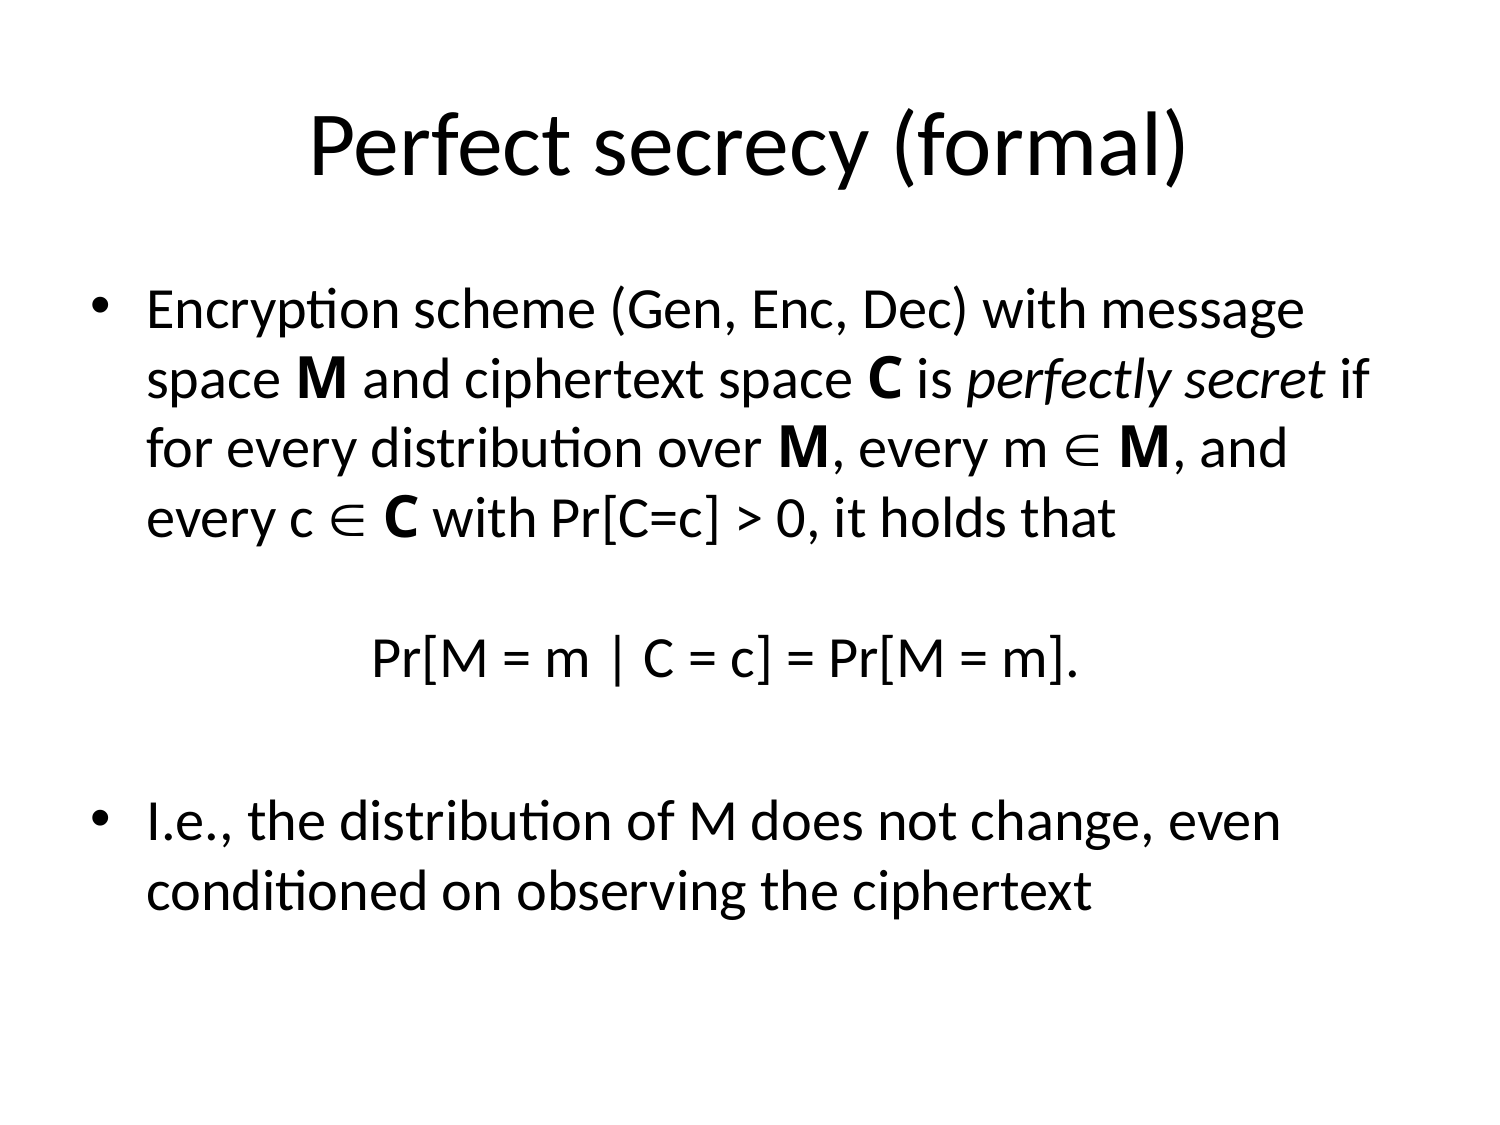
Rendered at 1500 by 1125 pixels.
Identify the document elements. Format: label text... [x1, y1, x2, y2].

list Encryption scheme (Gen, Enc, Dec) with message space M and ciphertext space C is perfectly secret if for every distribution over M, every m  M, and every c  C with Pr[C=c] > 0, it holds that Pr[M = m | C = c] = Pr[M = m]. I.e., the distribution of M does not change, even conditioned on observing the ciphertext [75, 262, 1425, 1005]
title Perfect secrecy (formal) [75, 45, 1425, 233]
